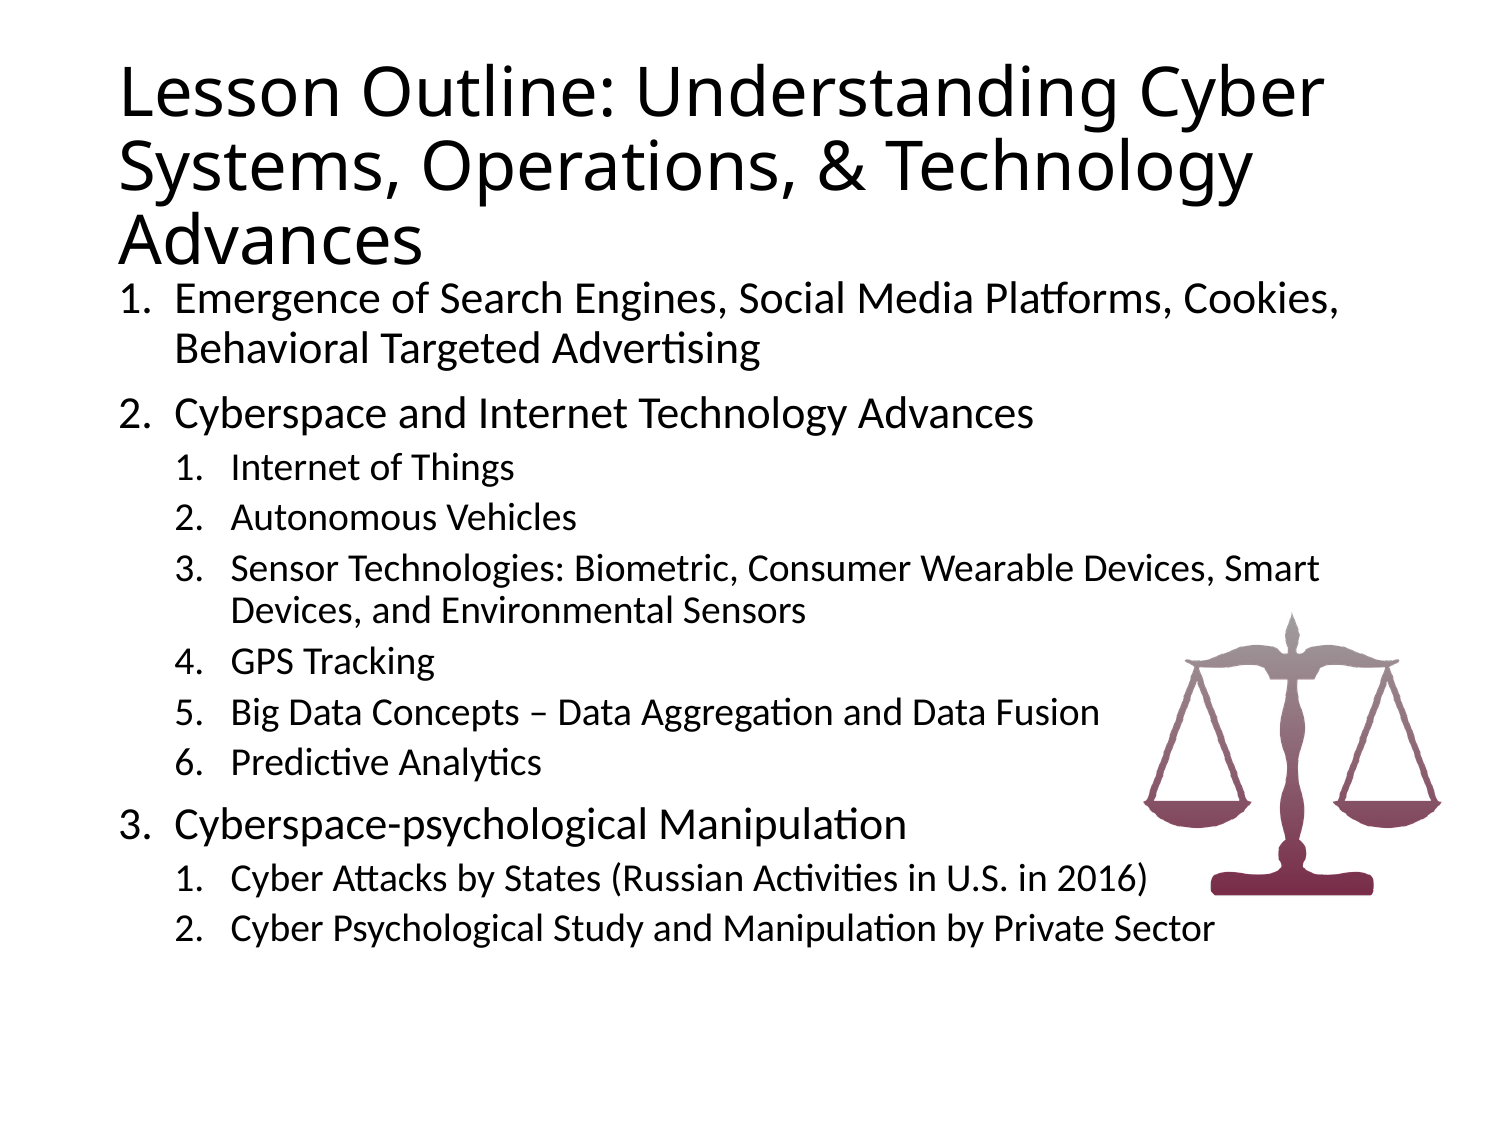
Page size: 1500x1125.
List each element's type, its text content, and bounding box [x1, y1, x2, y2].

list Emergence of Search Engines, Social Media Platforms, Cookies, Behavioral Targeted Advertising Cyberspace and Internet Technology Advances Internet of Things Autonomous Vehicles Sensor Technologies: Biometric, Consumer Wearable Devices, Smart Devices, and Environmental Sensors GPS Tracking Big Data Concepts – Data Aggregation and Data Fusion Predictive Analytics Cyberspace-psychological Manipulation Cyber Attacks by States (Russian Activities in U.S. in 2016) Cyber Psychological Study and Manipulation by Private Sector [102, 266, 1398, 981]
picture [1136, 605, 1448, 902]
title Lesson Outline: Understanding Cyber Systems, Operations, & Technology Advances [102, 59, 1398, 266]
